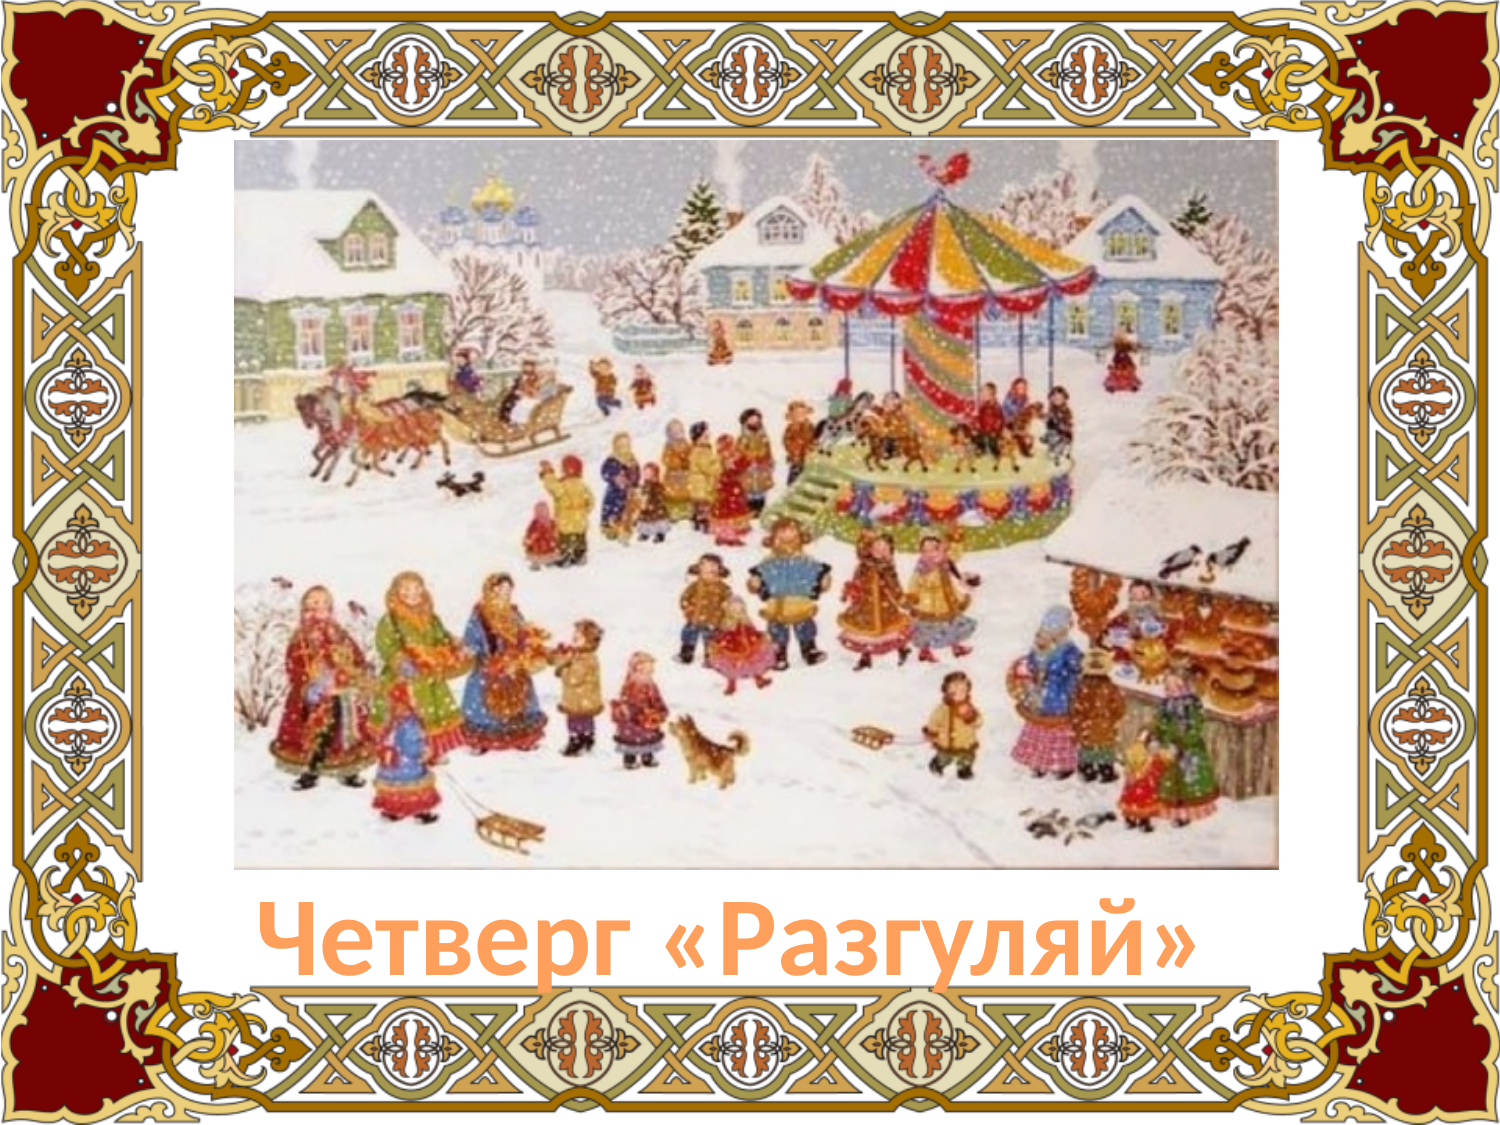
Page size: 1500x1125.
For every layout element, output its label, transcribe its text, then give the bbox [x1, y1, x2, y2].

picture [0, 0, 1500, 1125]
text_box Четверг «Разгуляй» [240, 878, 1224, 1006]
